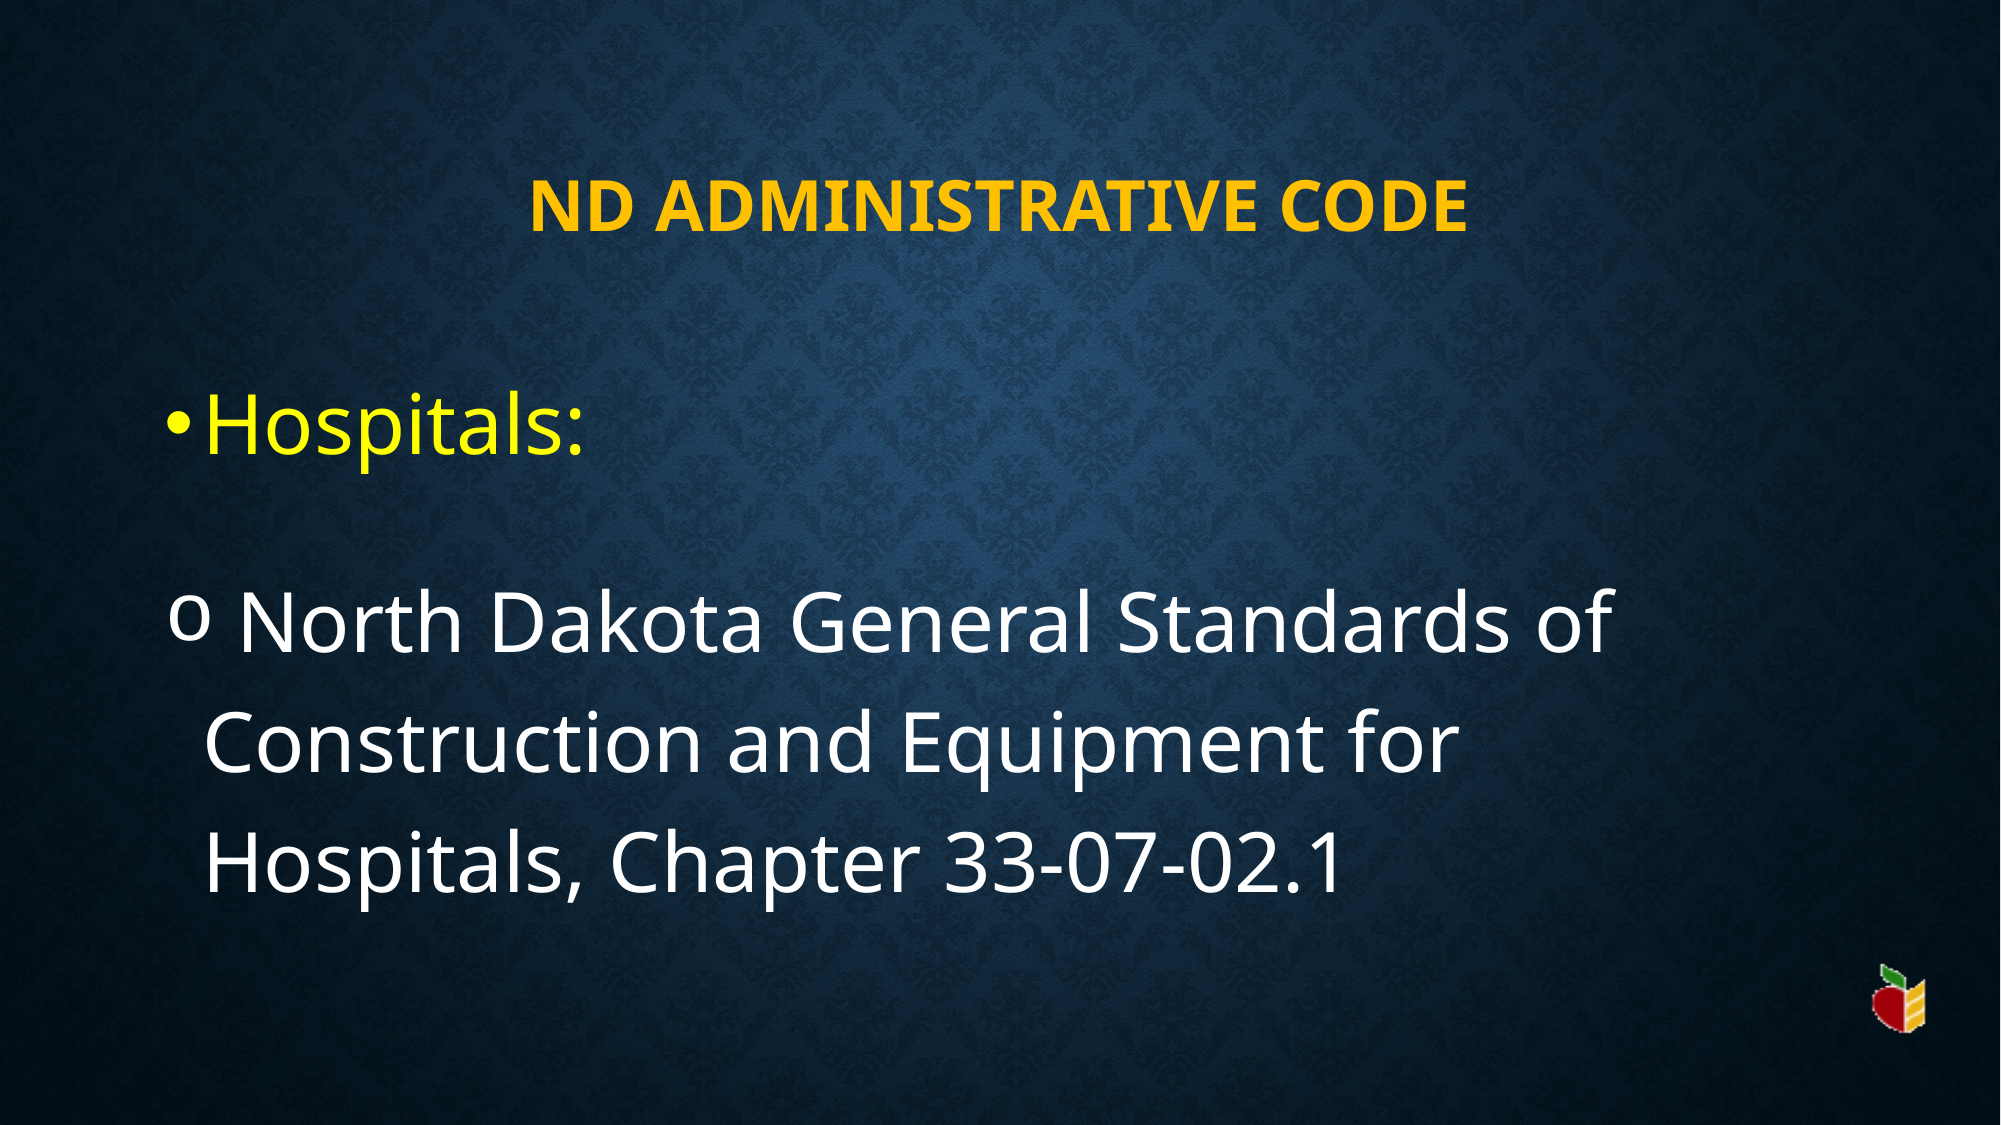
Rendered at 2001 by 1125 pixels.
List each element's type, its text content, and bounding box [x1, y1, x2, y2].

picture [1870, 961, 1929, 1037]
list Hospitals: North Dakota General Standards of Construction and Equipment for Hospitals, Chapter 33-07-02.1 [149, 343, 1849, 1018]
title ND Administrative Code [149, 99, 1849, 318]
